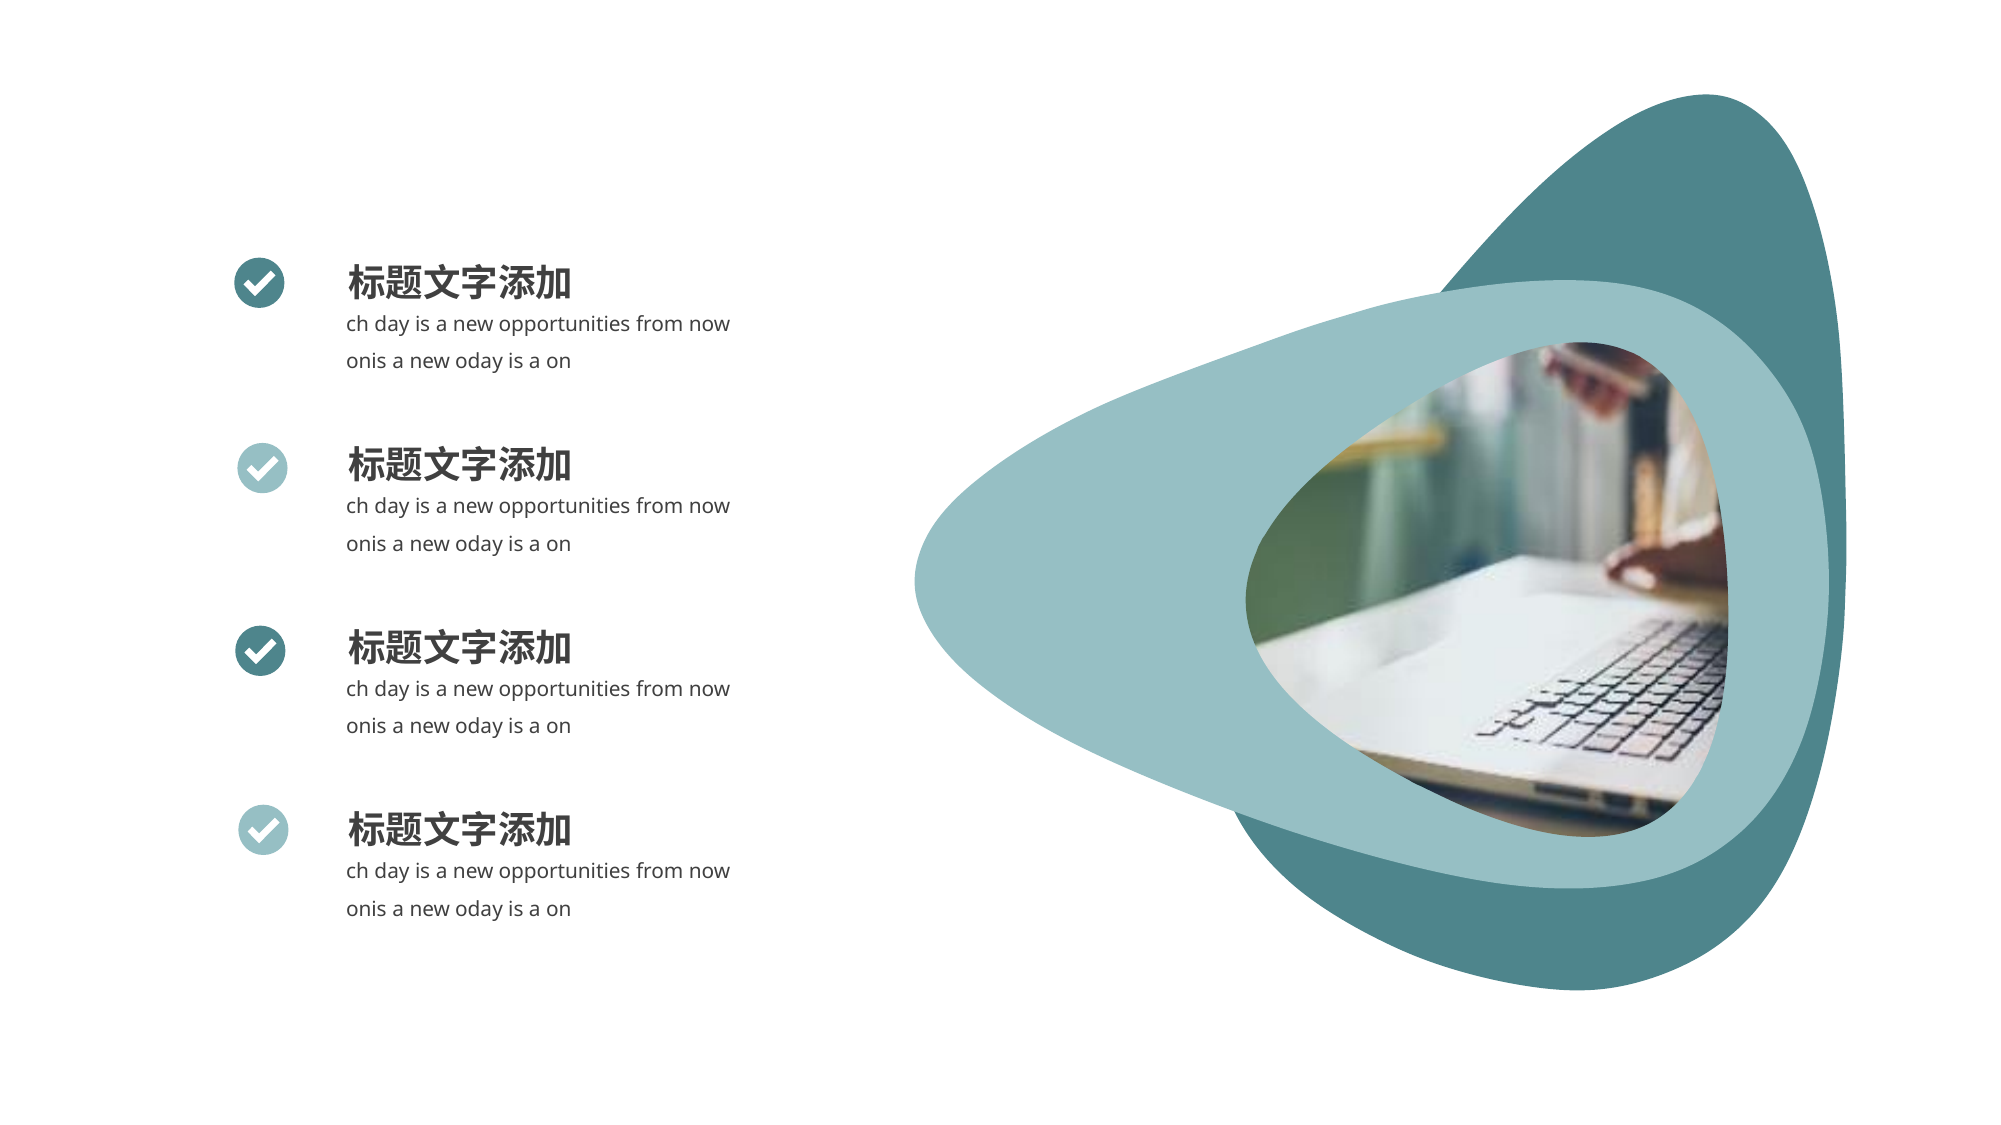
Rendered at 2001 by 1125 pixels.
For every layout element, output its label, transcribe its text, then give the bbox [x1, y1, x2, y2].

text_box ch day is a new opportunities from now onis a new oday is a on [335, 475, 764, 561]
text_box 标题文字添加 [333, 242, 670, 312]
text_box ch day is a new opportunities from now onis a new oday is a on [335, 657, 764, 744]
text_box [1245, 342, 1729, 837]
text_box [235, 625, 286, 676]
text_box 标题文字添加 [333, 425, 670, 494]
text_box [237, 442, 288, 494]
text_box [234, 257, 285, 308]
text_box [1233, 93, 1848, 992]
text_box ch day is a new opportunities from now onis a new oday is a on [335, 840, 764, 926]
text_box 标题文字添加 [333, 789, 670, 859]
text_box 标题文字添加 [333, 607, 670, 677]
text_box [913, 279, 1830, 890]
text_box [238, 804, 289, 856]
text_box ch day is a new opportunities from now onis a new oday is a on [335, 292, 764, 379]
